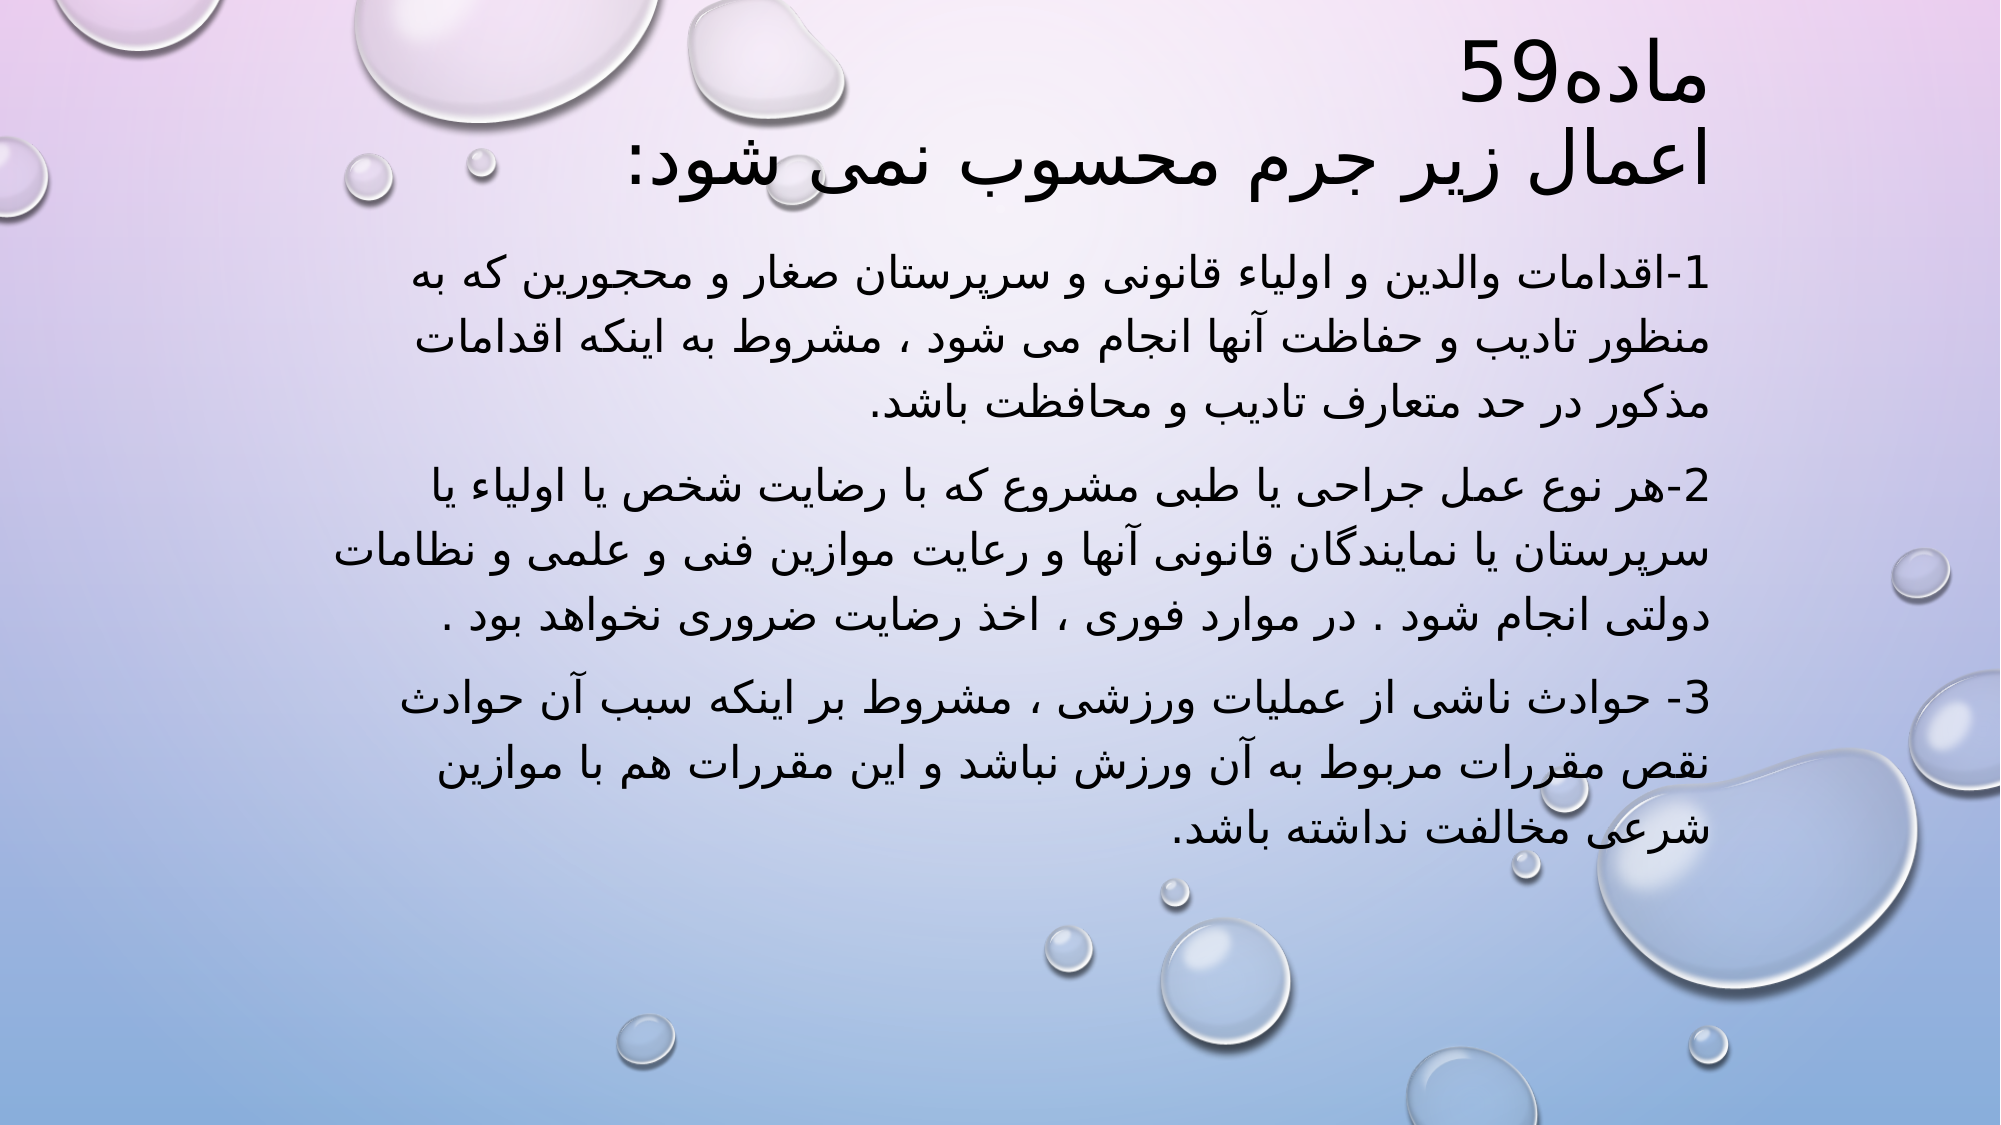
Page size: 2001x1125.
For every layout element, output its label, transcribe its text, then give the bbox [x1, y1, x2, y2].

subtitle 1-اقدامات والدین و اولیاء قانونی و سرپرستان صغار و محجورین که به منظور تادیب و حفاظت آنها انجام می شود ، مشروط به اینکه اقدامات مذکور در حد متعارف تادیب و محافظت باشد. 2-هر نوع عمل جراحی یا طبی مشروع که با رضایت شخص یا اولیاء یا سرپرستان یا نمایندگان قانونی آنها و رعایت موازین فنی و علمی و نظامات دولتی انجام شود . در موارد فوری ، اخذ رضایت ضروری نخواهد بود . 3- حوادث ناشی از عملیات ورزشی ، مشروط بر اینکه سبب آن حوادث نقص مقررات مربوط به آن ورزش نباشد و این مقررات هم با موازین شرعی مخالفت نداشته باشد. [302, 224, 1728, 920]
title ماده59 اعمال زیر جرم محسوب نمی شود: [287, 19, 1728, 208]
picture [0, 0, 2000, 1125]
